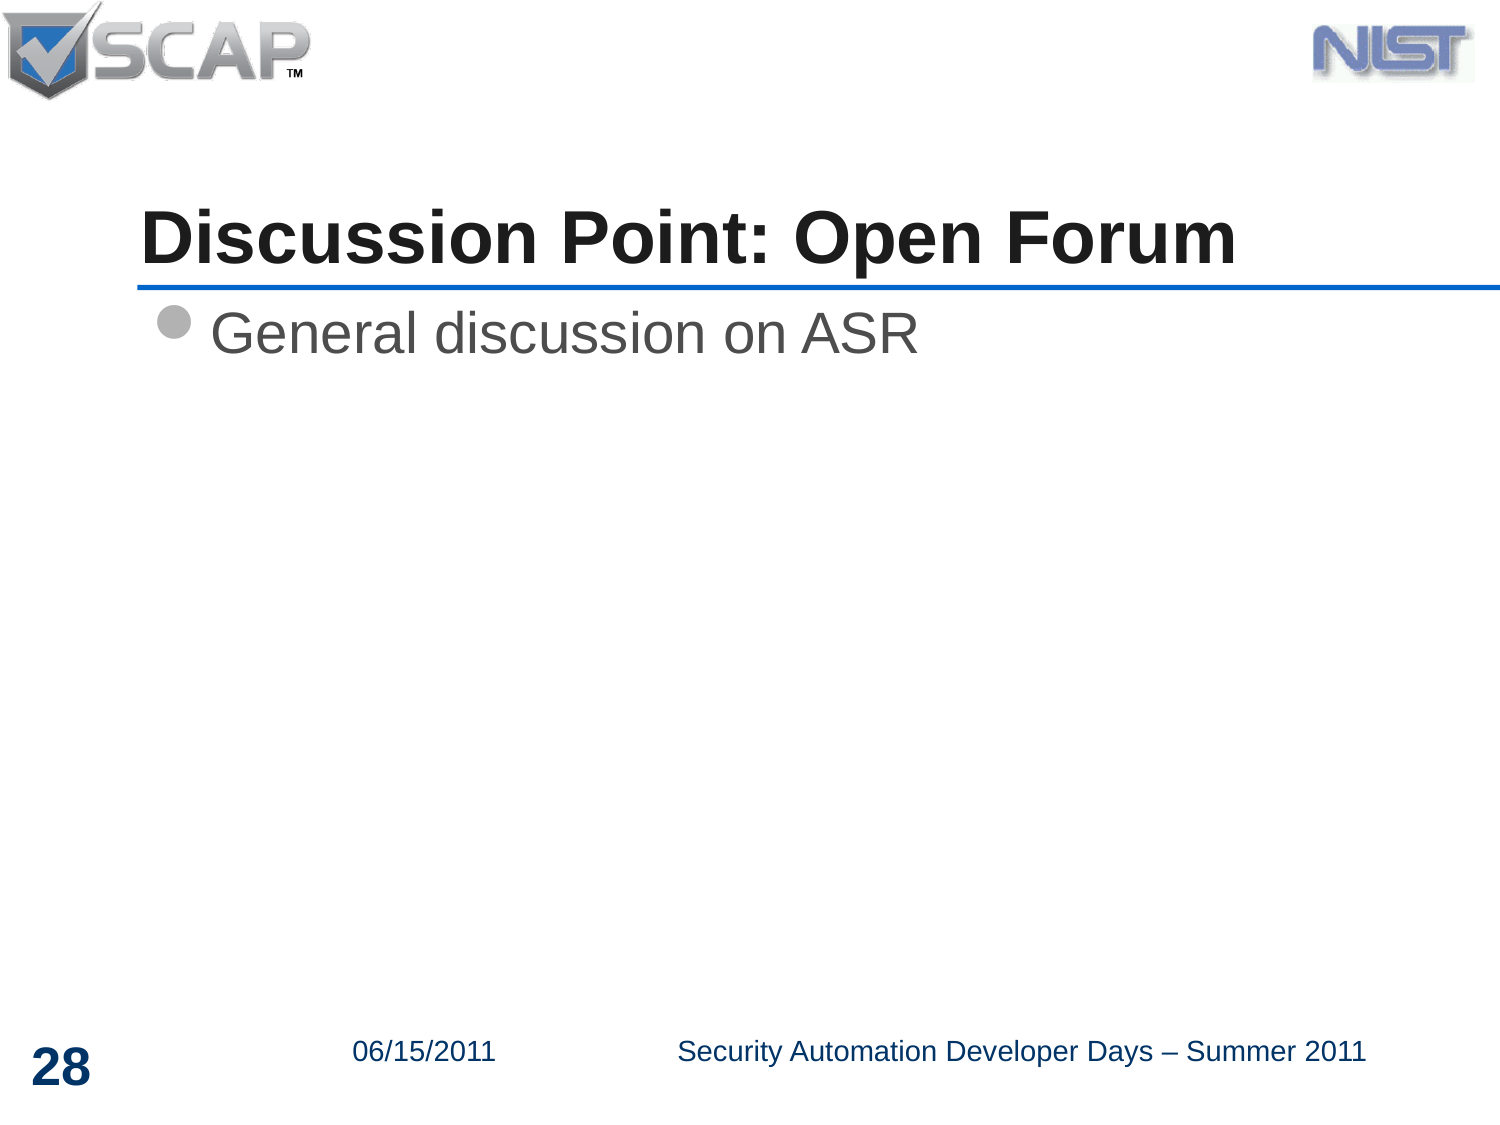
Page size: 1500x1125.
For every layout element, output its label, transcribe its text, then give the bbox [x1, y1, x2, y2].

title Discussion Point: Open Forum [124, 99, 1426, 288]
list General discussion on ASR [137, 287, 1400, 1026]
footer Security Automation Developer Days – Summer 2011 [662, 1025, 1426, 1103]
picture [1312, 24, 1475, 83]
picture [0, 0, 313, 103]
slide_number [337, 1026, 662, 1103]
slide_number 28 [13, 1023, 111, 1105]
